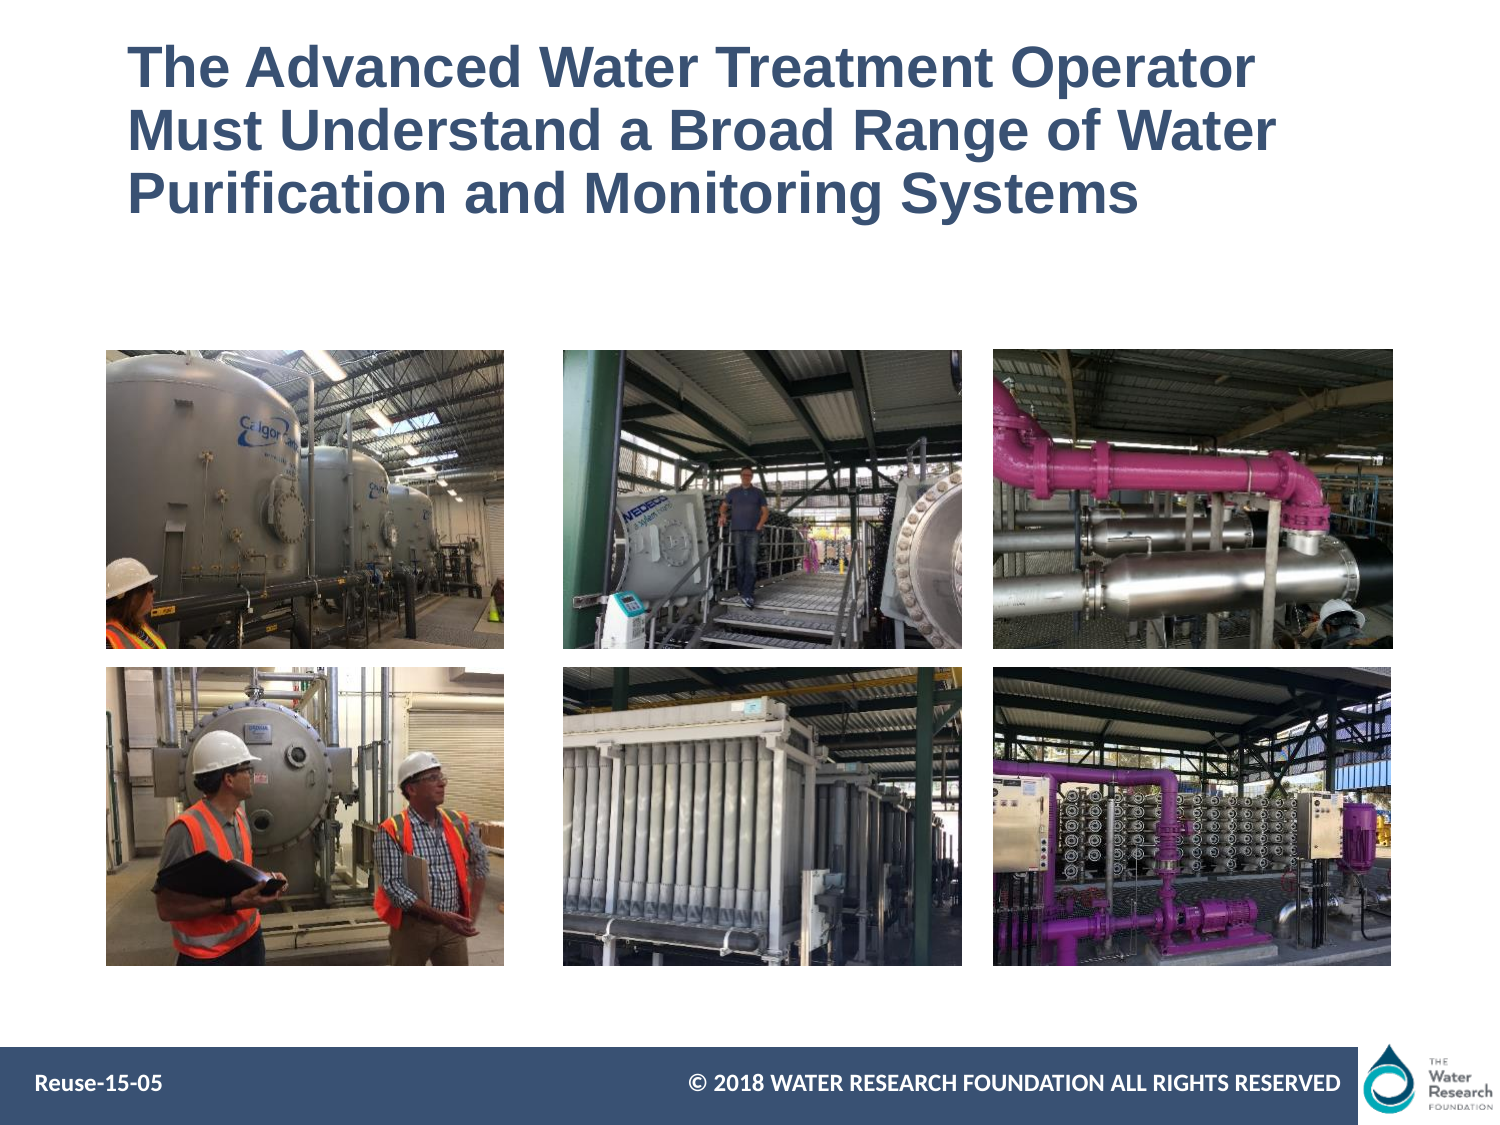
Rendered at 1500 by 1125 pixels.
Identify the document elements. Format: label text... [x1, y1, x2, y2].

picture [1352, 1032, 1500, 1125]
title The Advanced Water Treatment Operator Must Understand a Broad Range of Water Purification and Monitoring Systems [112, 88, 1398, 176]
picture [993, 349, 1393, 649]
picture [563, 667, 962, 966]
picture [106, 667, 504, 966]
picture [993, 667, 1391, 966]
picture [563, 350, 962, 649]
picture [106, 350, 504, 649]
